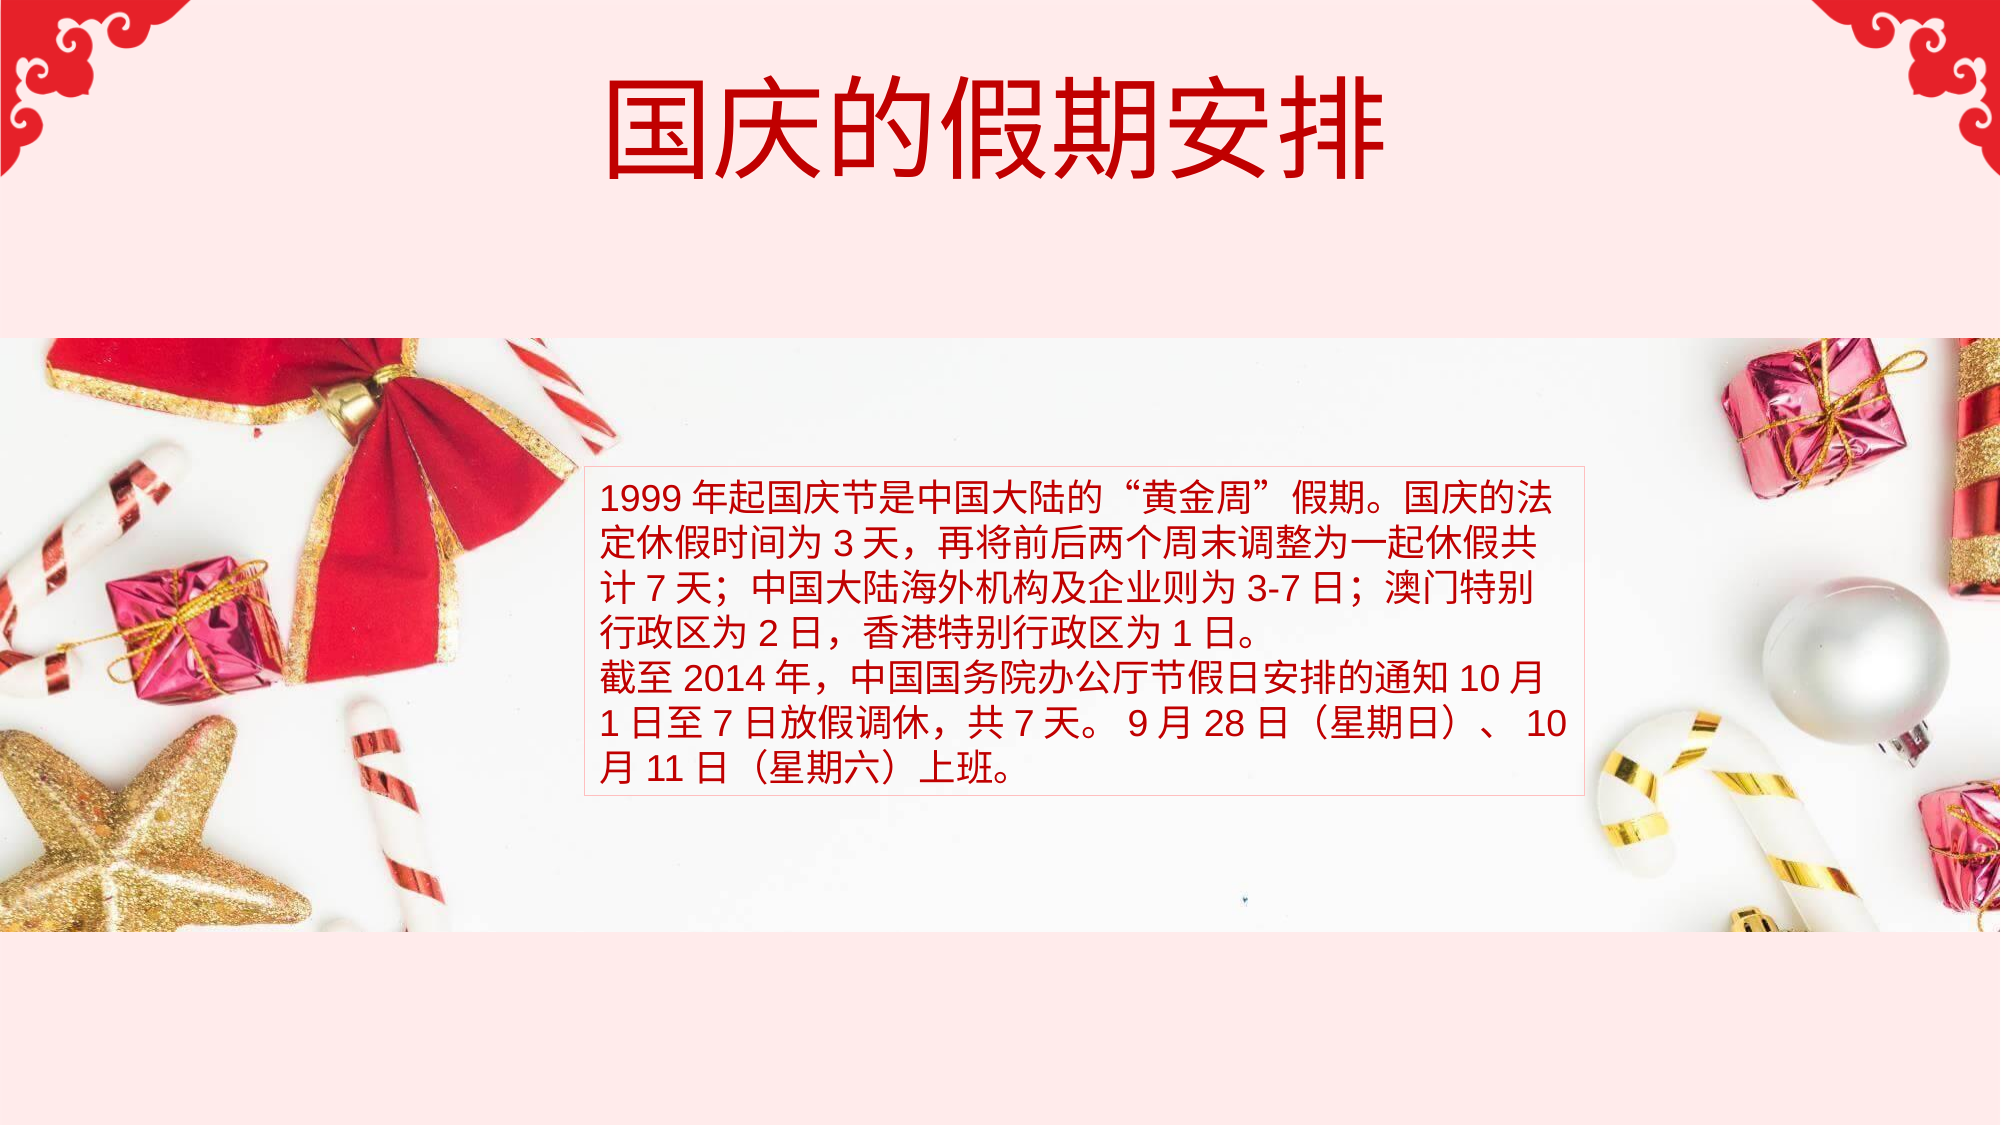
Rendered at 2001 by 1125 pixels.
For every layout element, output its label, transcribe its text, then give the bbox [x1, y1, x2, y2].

picture [0, 0, 2001, 1125]
text_box 国庆的假期安排 [507, 50, 1481, 201]
